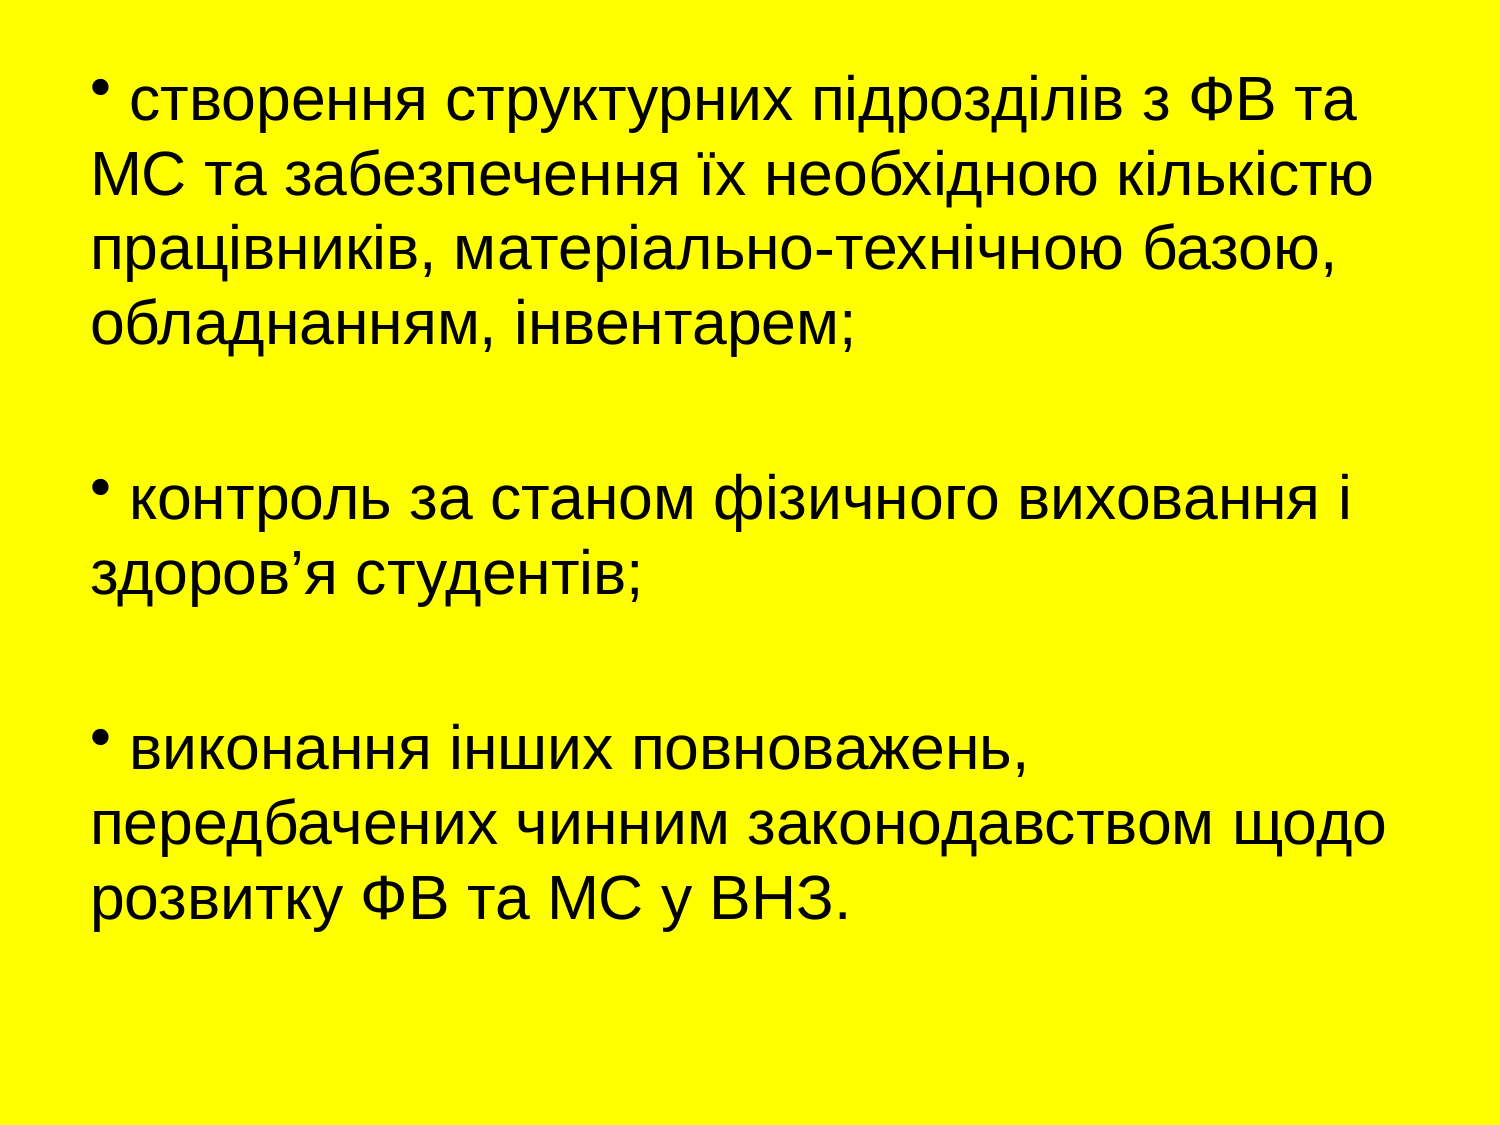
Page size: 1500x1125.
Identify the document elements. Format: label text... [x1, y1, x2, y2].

list створення структурних підрозділів з ФВ та МС та забезпечення їх необхідною кількістю працівників, матеріально-технічною базою, обладнанням, інвентарем; контроль за станом фізичного виховання і здоров’я студентів; виконання інших повноважень, передбачених чинним законодавством щодо розвитку ФВ та МС у ВНЗ. [75, 50, 1450, 1088]
